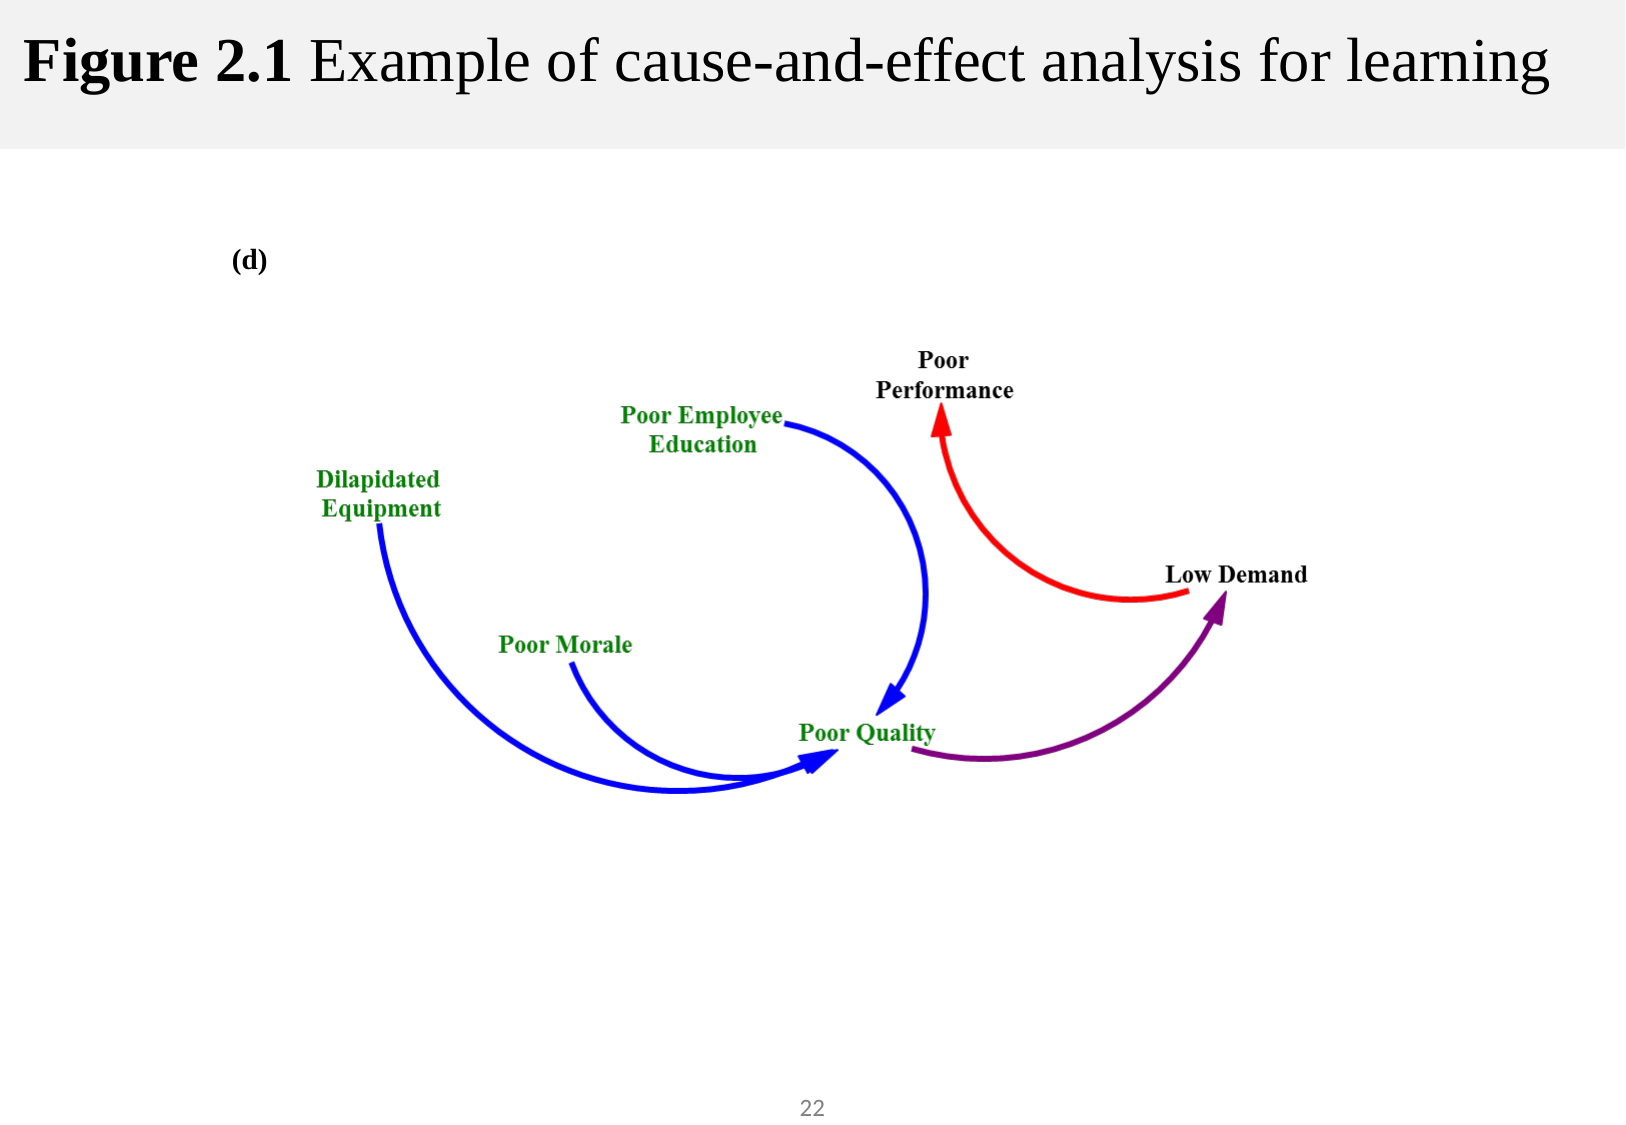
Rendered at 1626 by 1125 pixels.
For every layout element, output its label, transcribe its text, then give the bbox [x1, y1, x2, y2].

picture [243, 267, 1382, 858]
title Figure 2.1 Example of cause-and-effect analysis for learning [9, 11, 1604, 105]
text_box (d) [216, 232, 283, 283]
